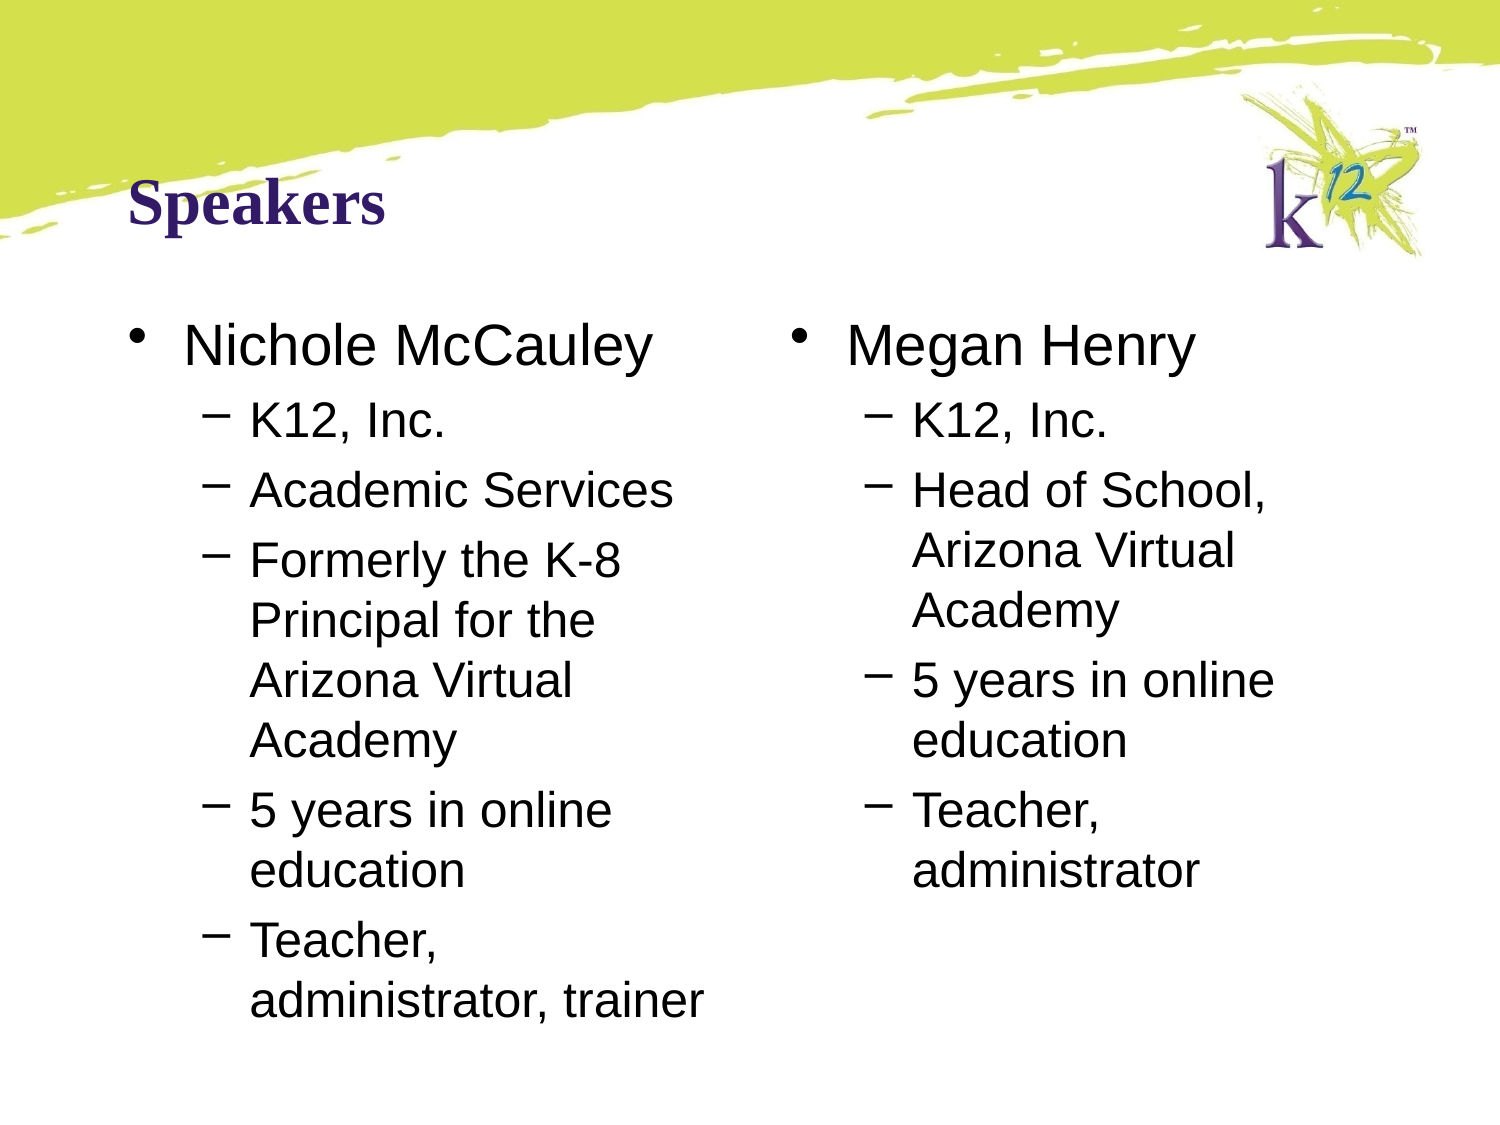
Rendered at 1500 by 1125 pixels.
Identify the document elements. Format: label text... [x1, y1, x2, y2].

title Speakers [112, 149, 1201, 326]
picture [0, 0, 1500, 1125]
list Megan Henry K12, Inc. Head of School, Arizona Virtual Academy 5 years in online education Teacher, administrator [774, 299, 1401, 1001]
list Nichole McCauley K12, Inc. Academic Services Formerly the K-8 Principal for the Arizona Virtual Academy 5 years in online education Teacher, administrator, trainer [112, 299, 738, 1001]
